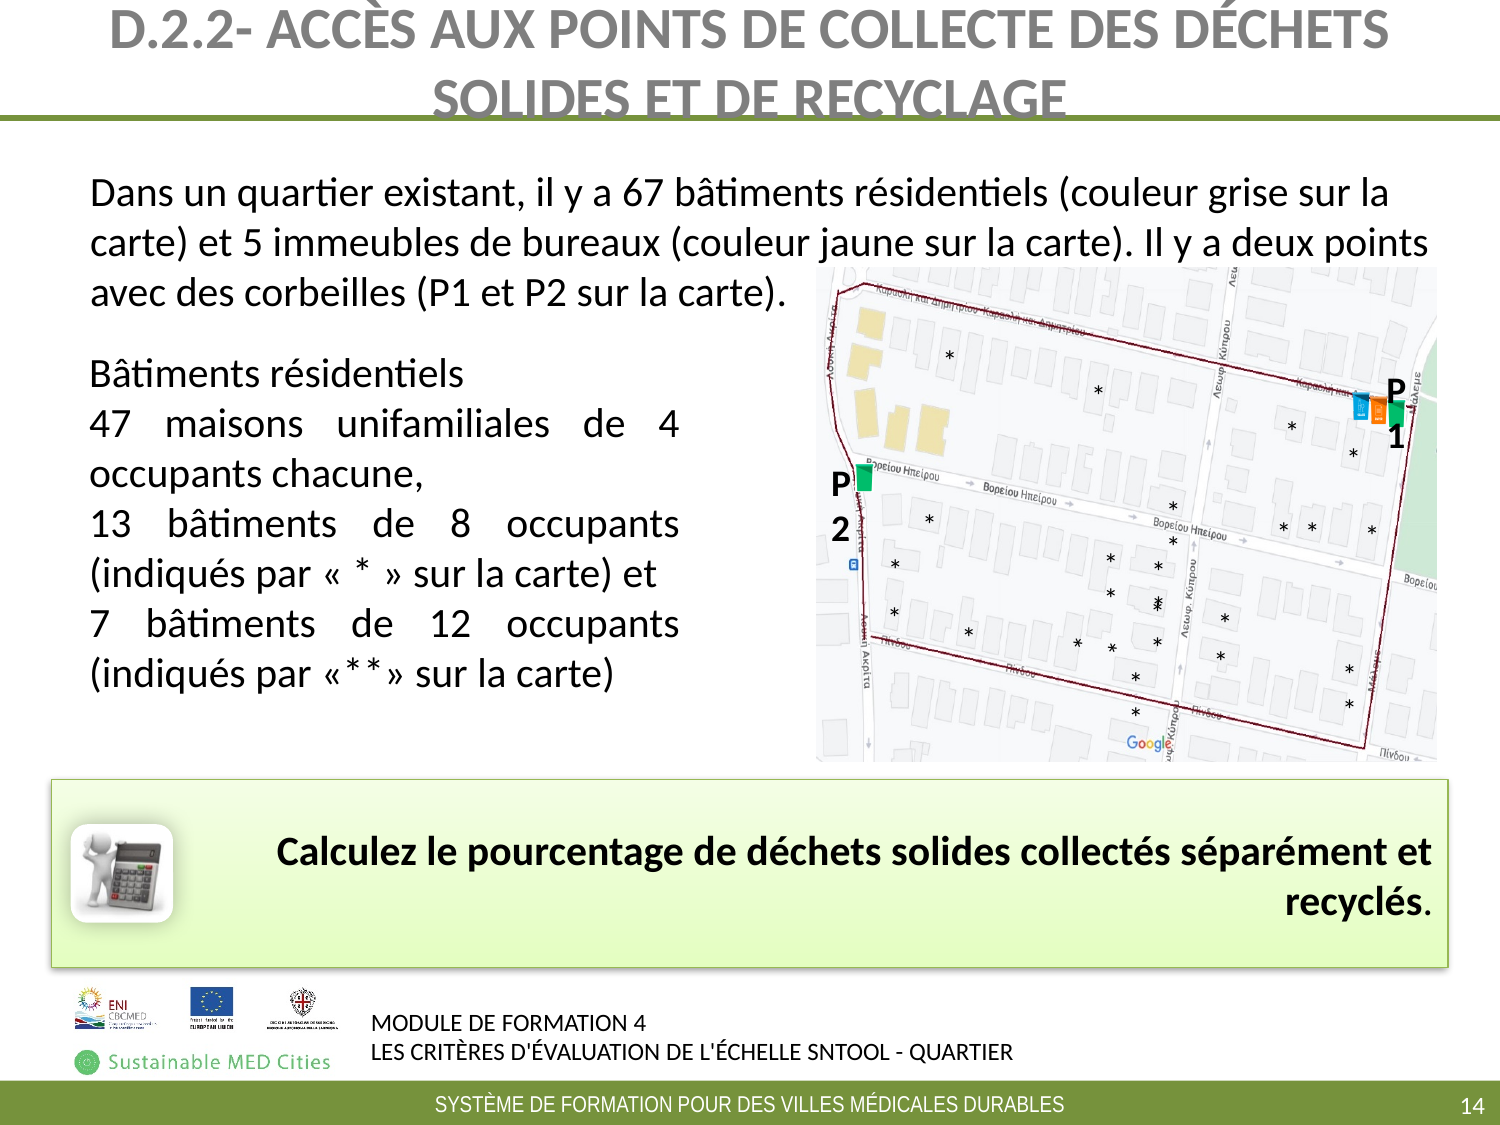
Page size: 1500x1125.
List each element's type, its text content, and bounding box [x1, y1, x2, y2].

picture [62, 978, 356, 1080]
text_box Dans un quartier existant, il y a 67 bâtiments résidentiels (couleur grise sur la carte) et 5 immeubles de bureaux (couleur jaune sur la carte). Il y a deux points avec des corbeilles (P1 et P2 sur la carte). [74, 157, 1478, 531]
title D.2.2- ACCÈS AUX POINTS DE COLLECTE DES DÉCHETS SOLIDES ET DE RECYCLAGE [0, 0, 1500, 121]
slide_number ‹#› [1399, 1074, 1500, 1125]
text_box Bâtiments résidentiels 47 maisons unifamiliales de 4 occupants chacune, 13 bâtiments de 8 occupants (indiqués par « * » sur la carte) et 7 bâtiments de 12 occupants (indiqués par «**» sur la carte) [74, 338, 695, 704]
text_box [815, 266, 1437, 763]
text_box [51, 779, 1449, 968]
